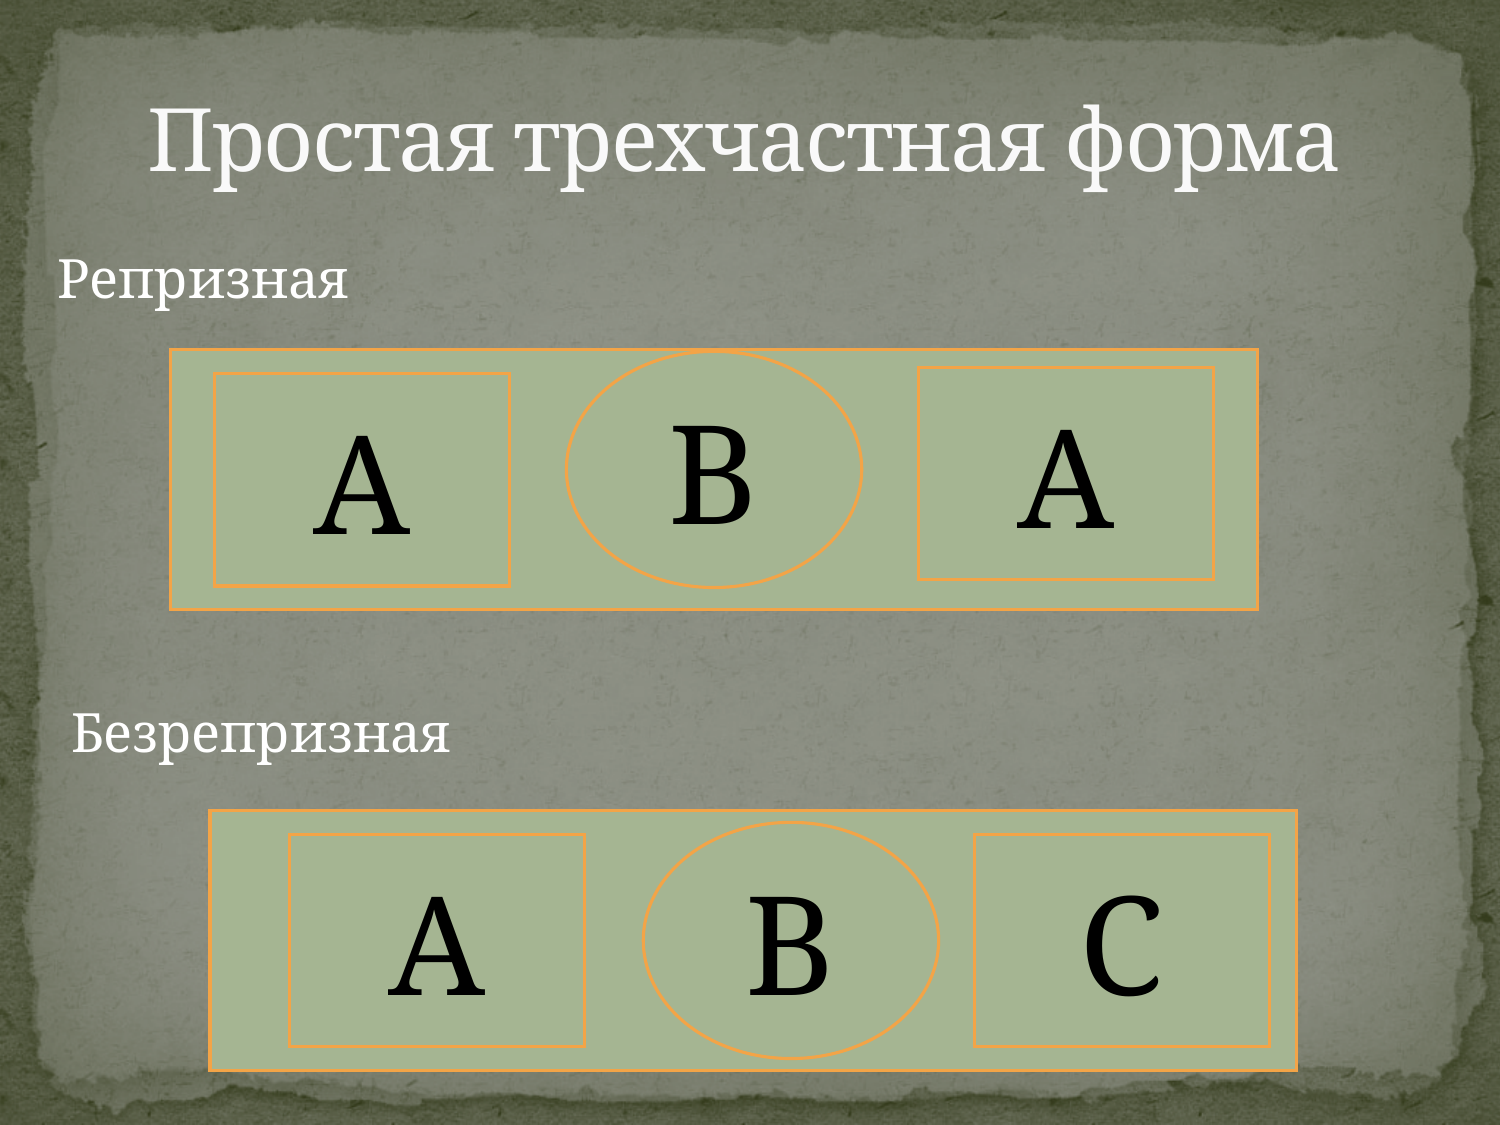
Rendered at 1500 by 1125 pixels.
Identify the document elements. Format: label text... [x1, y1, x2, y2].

text_box А [918, 367, 1214, 580]
title Простая трехчастная форма [69, 0, 1420, 197]
text_box [210, 810, 1297, 1071]
text_box B [566, 351, 862, 588]
text_box А [214, 373, 510, 586]
text_box С [974, 834, 1270, 1047]
text_box А [289, 834, 585, 1047]
text_box [170, 349, 1258, 610]
list Репризная Безрепризная [0, 81, 1351, 1044]
text_box B [643, 822, 939, 1059]
